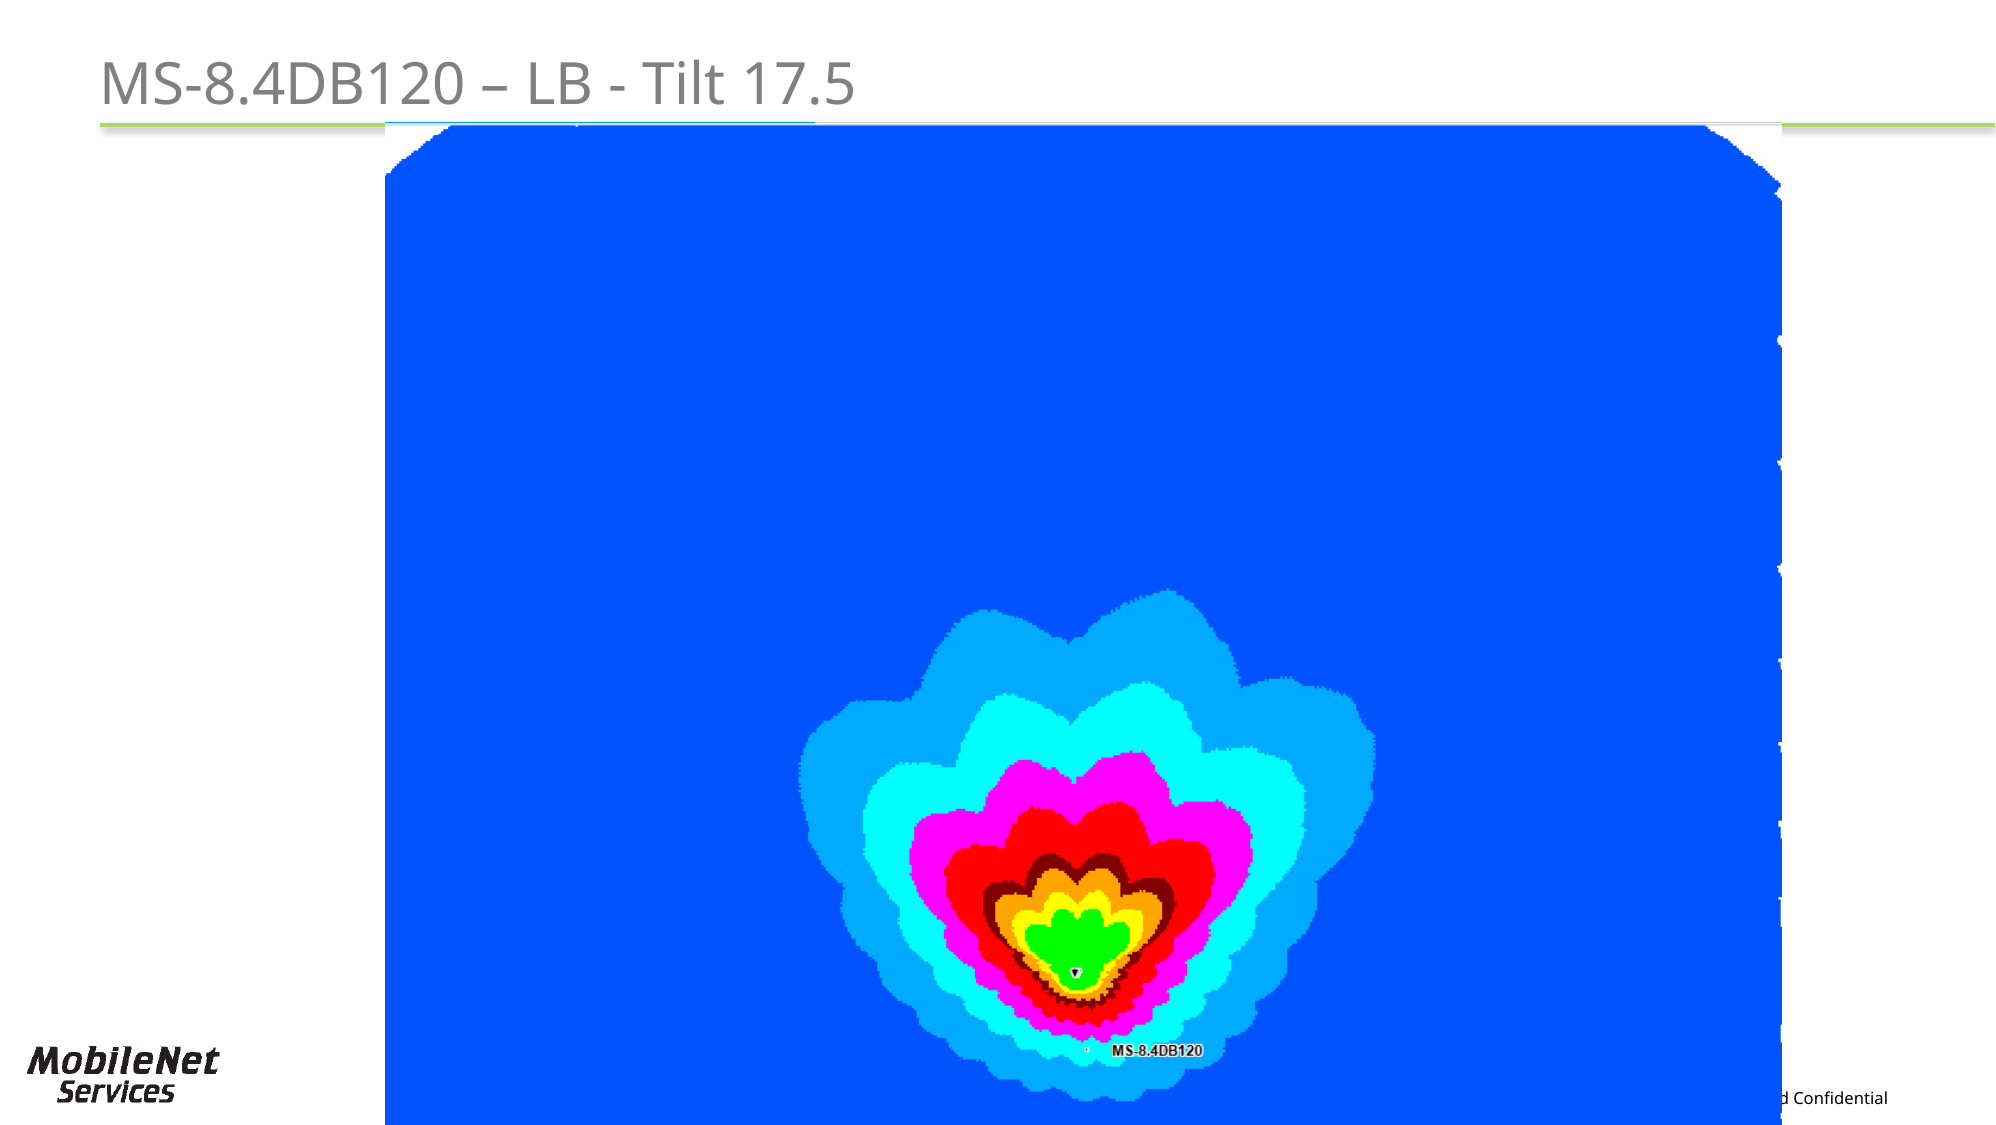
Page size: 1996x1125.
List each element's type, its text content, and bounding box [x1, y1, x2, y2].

title MS-8.4DB120 – LB - Tilt 17.5 [85, 0, 1881, 175]
picture [19, 1037, 226, 1113]
picture [384, 122, 1782, 1125]
